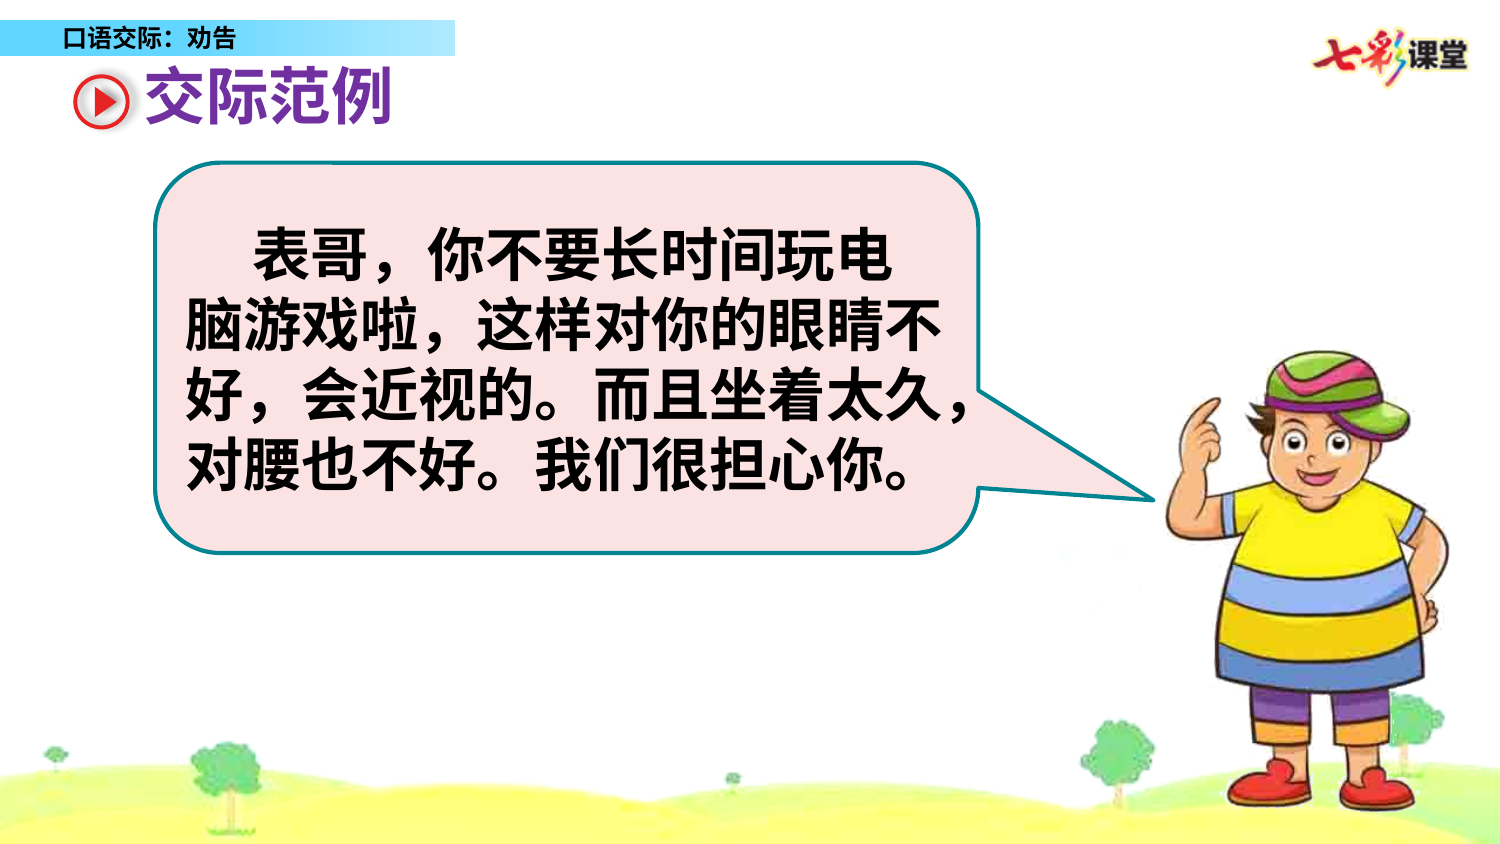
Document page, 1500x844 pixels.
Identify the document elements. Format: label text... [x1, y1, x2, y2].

text_box 交际范例 [132, 51, 431, 138]
picture [1154, 289, 1454, 844]
text_box 表哥，你不要长时间玩电脑游戏啦，这样对你的眼睛不好，会近视的。而且坐着太久，对腰也不好。我们很担心你。 [152, 160, 1149, 556]
picture [1308, 14, 1477, 95]
text_box [71, 72, 132, 132]
